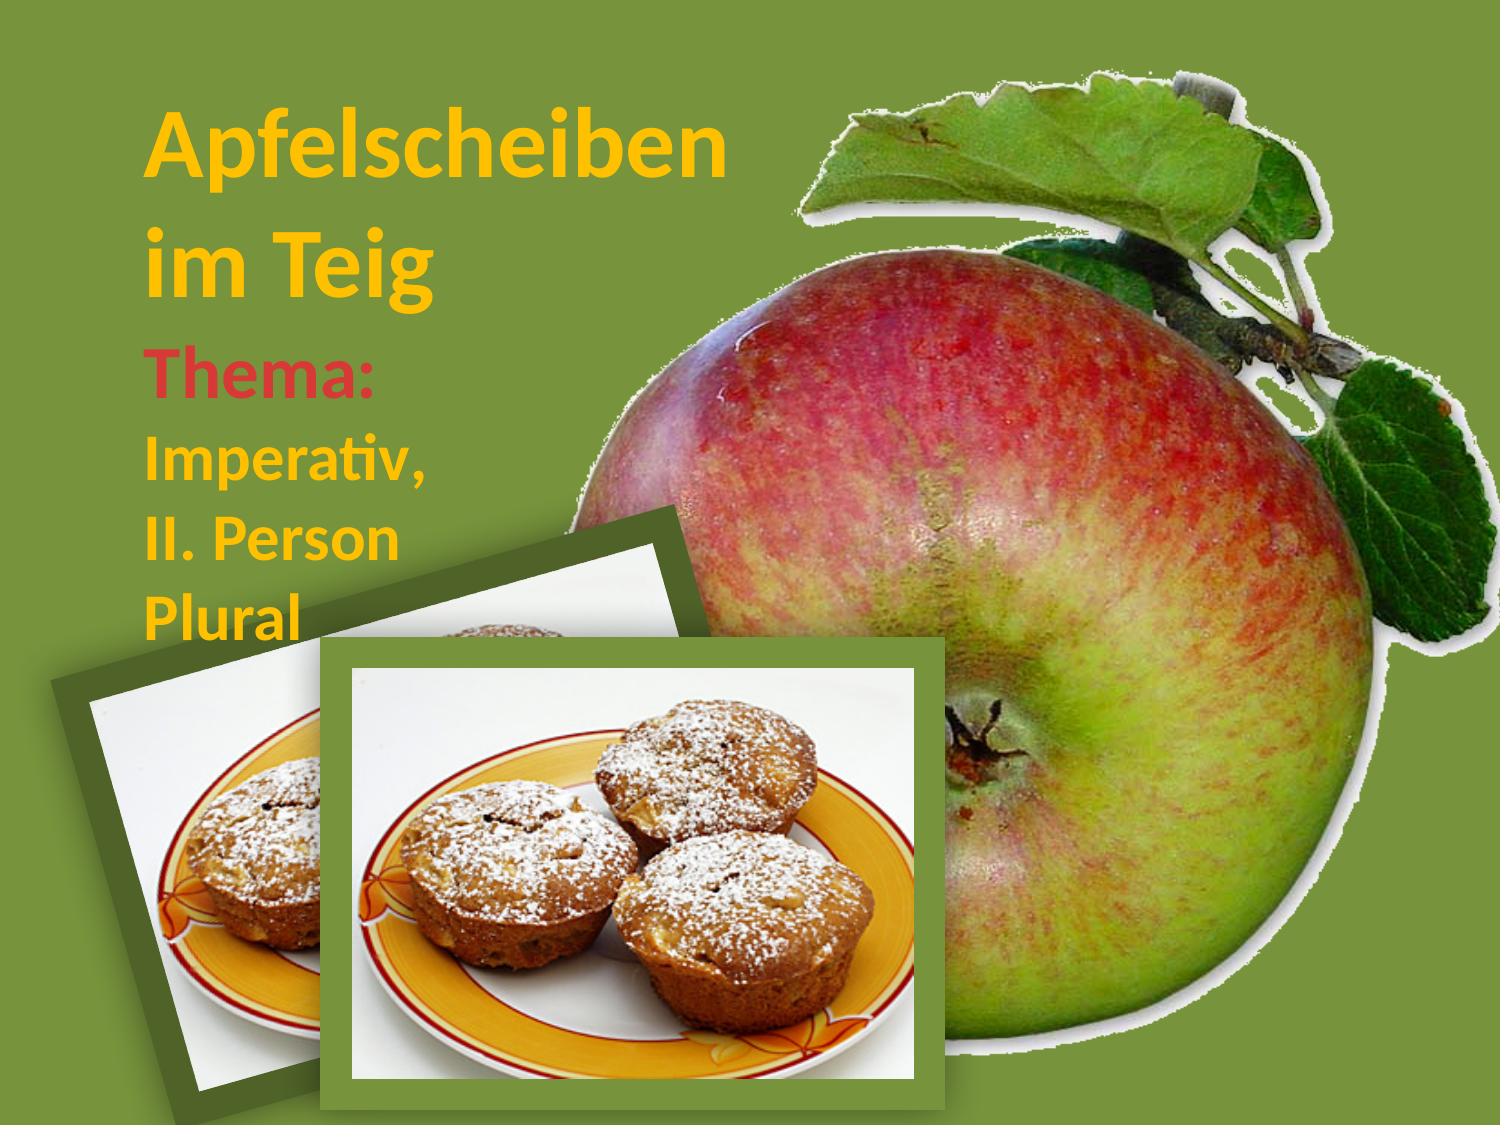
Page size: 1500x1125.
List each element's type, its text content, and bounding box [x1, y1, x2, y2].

text_box Apfelscheiben im Teig [128, 70, 498, 316]
picture [90, 23, 1500, 1091]
text_box Thema: Imperativ, II. Person Plural [128, 316, 498, 616]
